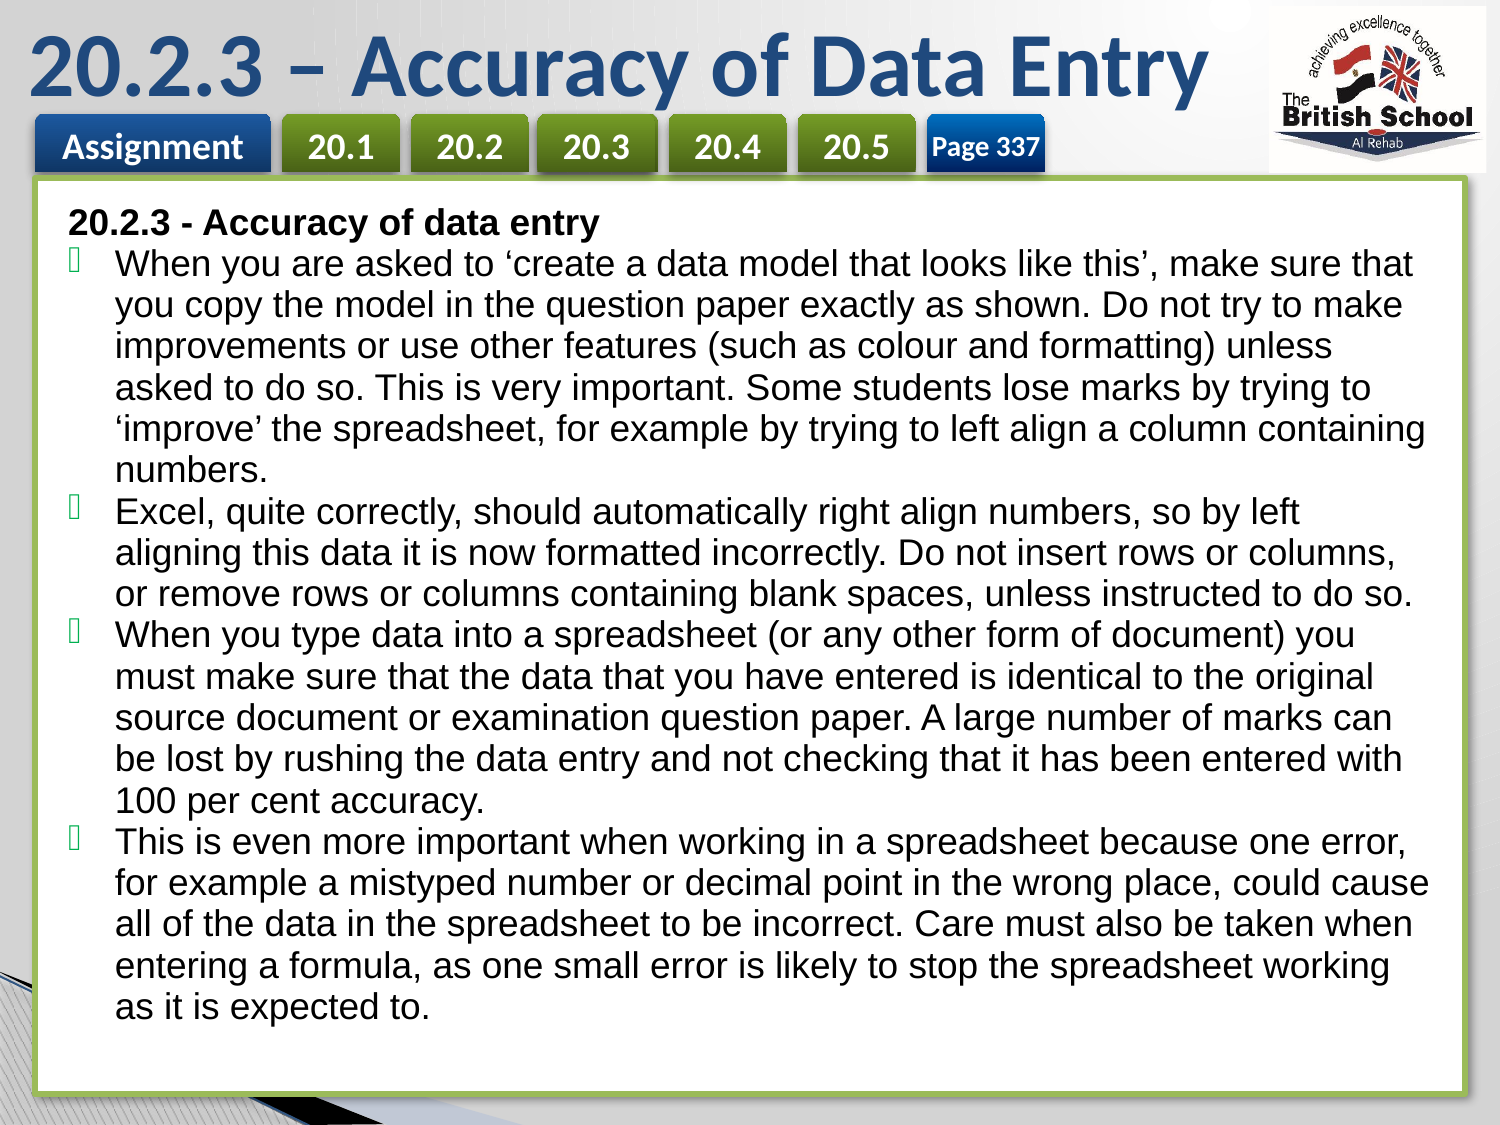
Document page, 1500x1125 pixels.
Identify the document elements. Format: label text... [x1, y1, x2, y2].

picture [281, 1114, 303, 1125]
picture [1269, 6, 1487, 173]
text_box Page 337 [927, 113, 1046, 173]
text_box 20.3 [537, 113, 656, 173]
table_header 20.2.3 - Accuracy of data entry When you are asked to ‘create a data model that looks like this’, make sure that you copy the model in the question paper exactly as shown. Do not try to make improvements or use other features (such as colour and formatting) unless asked to do so. This is very important. Some students lose marks by trying to ‘improve’ the spreadsheet, for example by trying to left align a column containing numbers. Excel, quite correctly, should automatically right align numbers, so by left aligning this data it is now formatted incorrectly. Do not insert rows or columns, or remove rows or columns containing blank spaces, unless instructed to do so. When you type data into a spreadsheet (or any other form of document) you must make sure that the data that you have entered is identical to the original source document or examination question paper. A large number of marks can be lost by rushing the data entry and not checking that it has been entered with 100 per cent accuracy. This is even more important when working in a spreadsheet because one error, for example a mistyped number or decimal point in the wrong place, could cause all of the data in the spreadsheet to be incorrect. Care must also be taken when entering a formula, as one small error is likely to stop the spreadsheet working as it is expected to. [53, 194, 1447, 1035]
title 20.2.3 – Accuracy of Data Entry [14, 6, 1270, 114]
